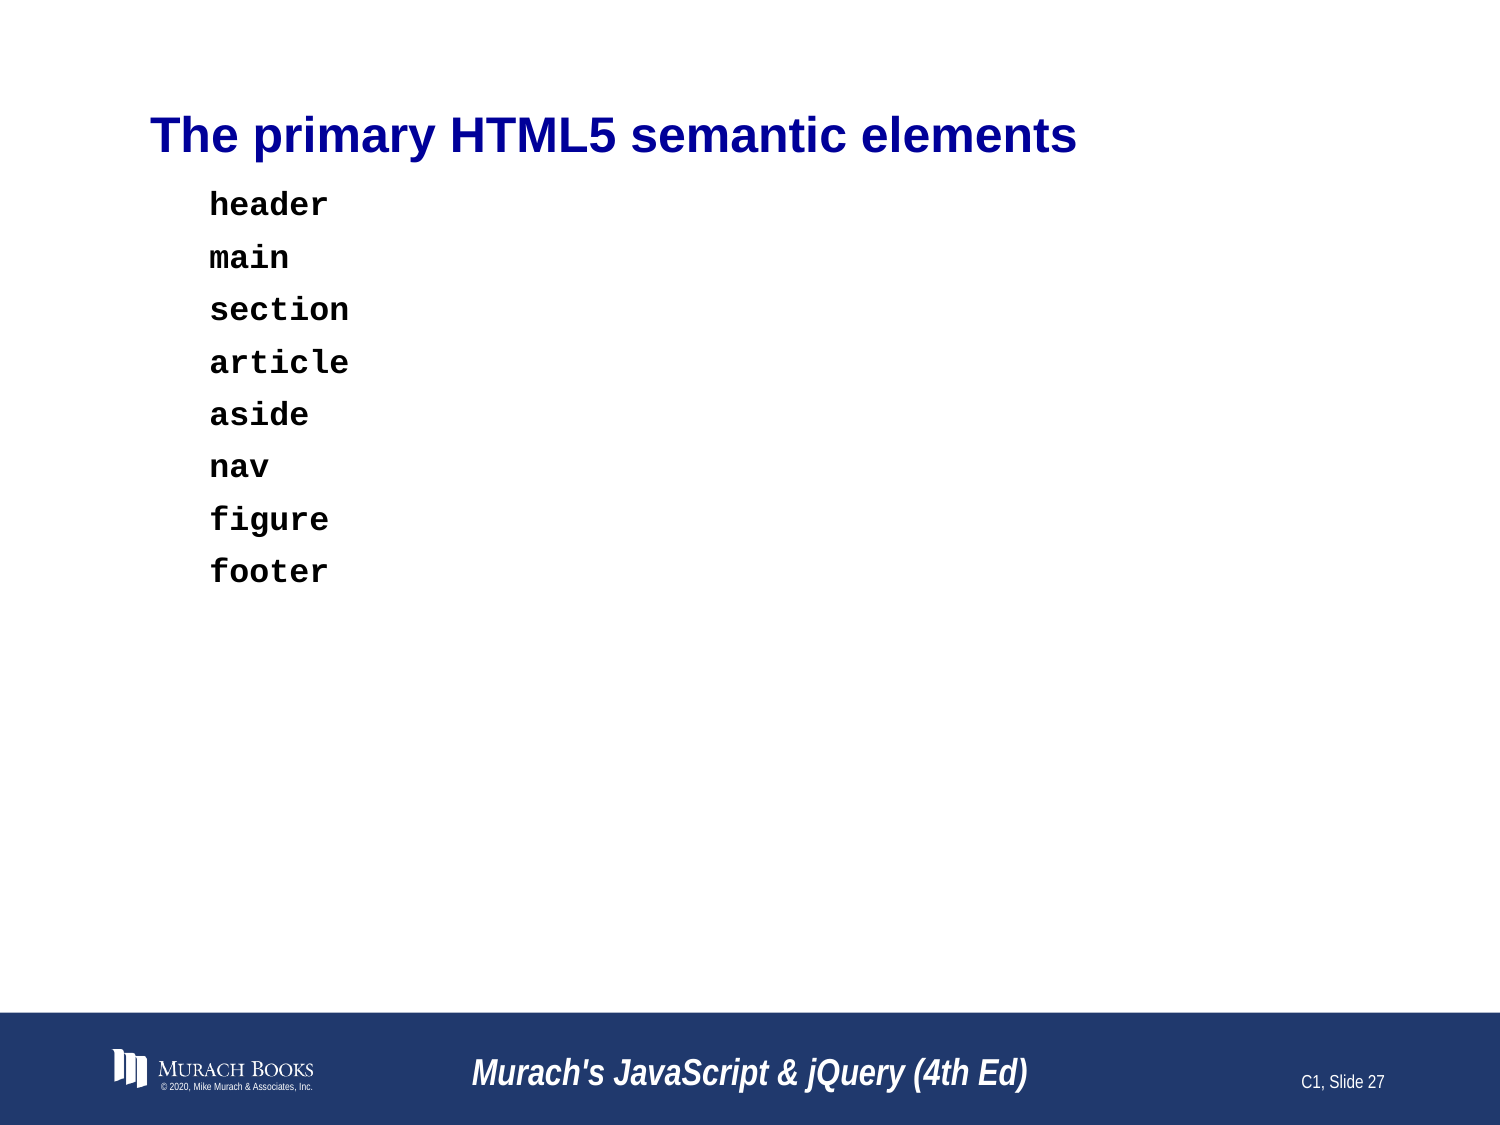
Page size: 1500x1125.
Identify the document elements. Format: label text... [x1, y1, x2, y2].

footer © 2020, Mike Murach & Associates, Inc. [12, 1025, 463, 1100]
slide_number Murach's JavaScript & jQuery (4th Ed) [463, 1025, 1050, 1100]
title The primary HTML5 semantic elements [150, 102, 1350, 164]
slide_number C1, Slide 27 [1087, 1025, 1400, 1100]
list header main section article aside nav figure footer [137, 174, 1350, 975]
